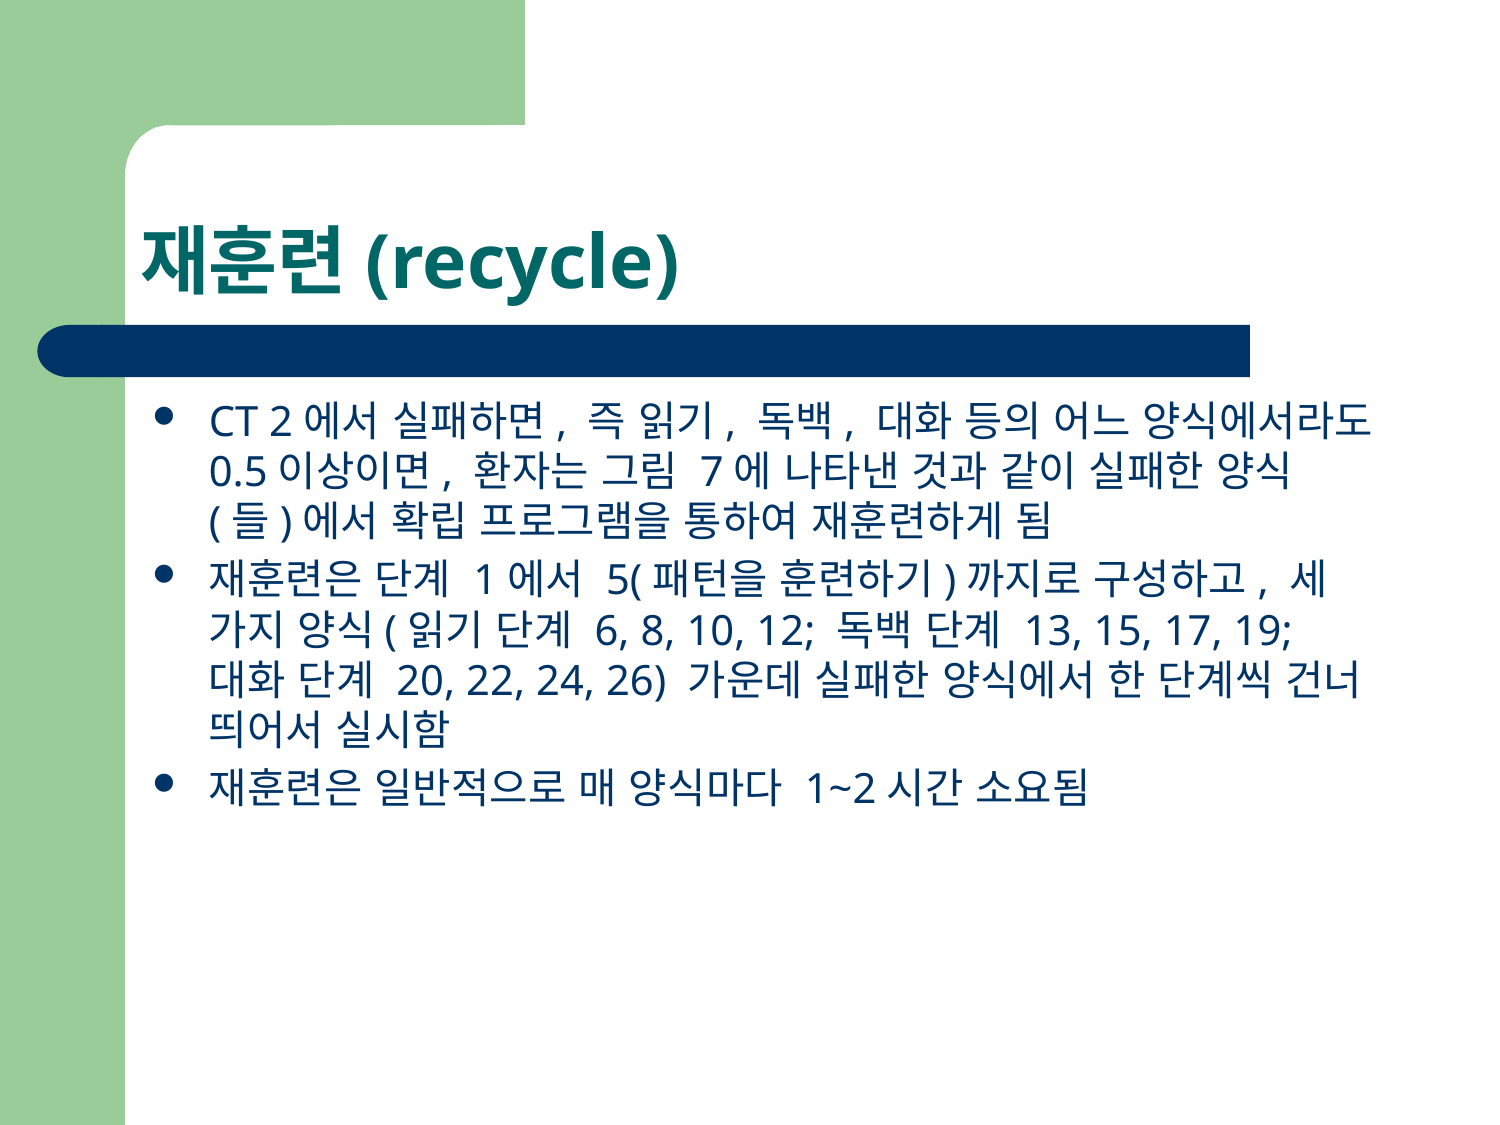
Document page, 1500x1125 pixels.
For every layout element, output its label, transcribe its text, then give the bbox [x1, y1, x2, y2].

list CT 2에서 실패하면, 즉 읽기, 독백, 대화 등의 어느 양식에서라도 0.5이상이면, 환자는 그림 7에 나타낸 것과 같이 실패한 양식(들)에서 확립 프로그램을 통하여 재훈련하게 됨 재훈련은 단계 1에서 5(패턴을 훈련하기)까지로 구성하고, 세 가지 양식(읽기 단계 6, 8, 10, 12; 독백 단계 13, 15, 17, 19; 대화 단계 20, 22, 24, 26) 가운데 실패한 양식에서 한 단계씩 건너 띄어서 실시함 재훈련은 일반적으로 매 양식마다 1~2시간 소요됨 [137, 387, 1400, 999]
title 재훈련(recycle) [124, 124, 1426, 313]
